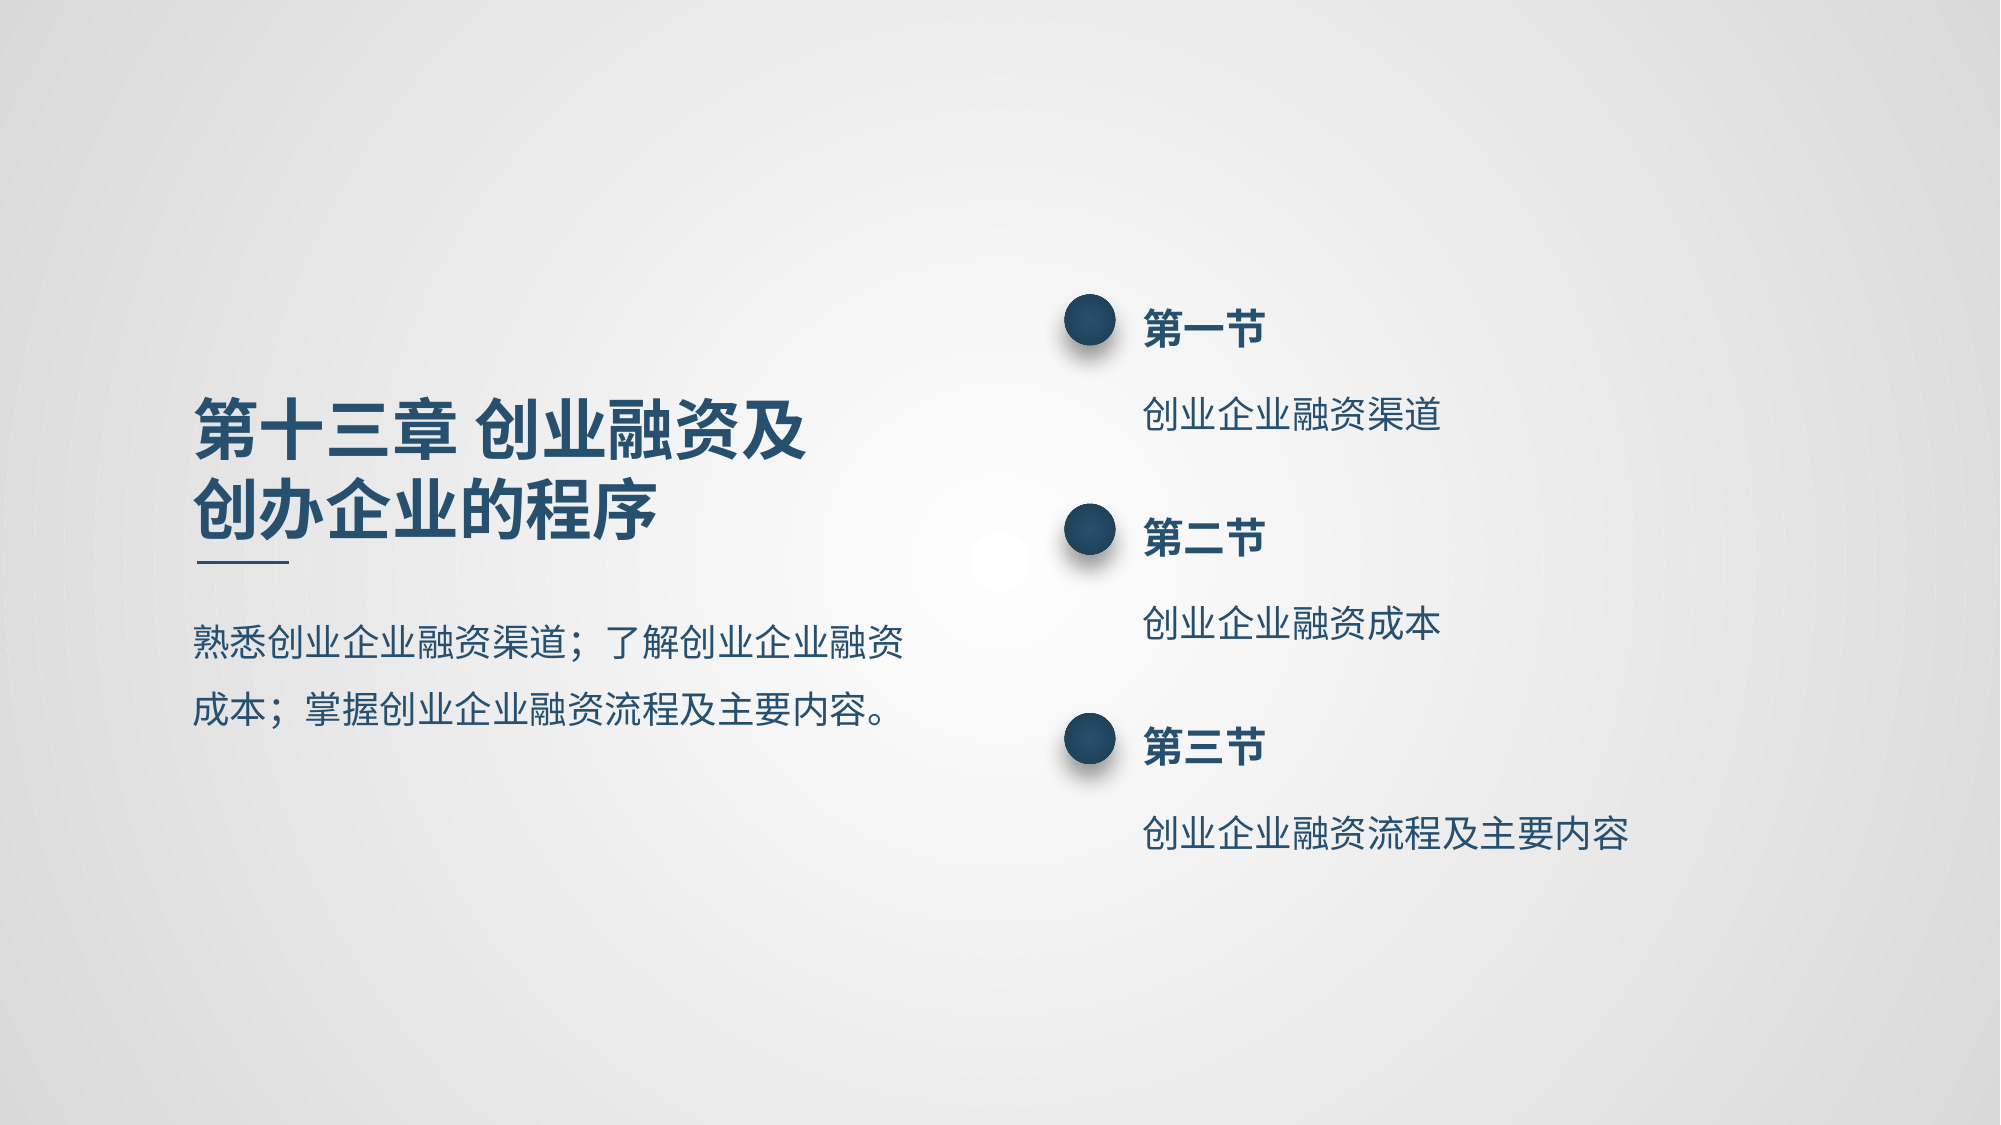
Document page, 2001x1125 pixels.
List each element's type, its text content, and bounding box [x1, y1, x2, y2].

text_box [1064, 713, 1795, 862]
text_box 熟悉创业企业融资渠道；了解创业企业融资成本；掌握创业企业融资流程及主要内容。 [177, 588, 938, 739]
text_box 第十三章 创业融资及创办企业的程序 [177, 380, 837, 556]
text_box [1064, 503, 1773, 653]
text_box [1064, 294, 1801, 444]
